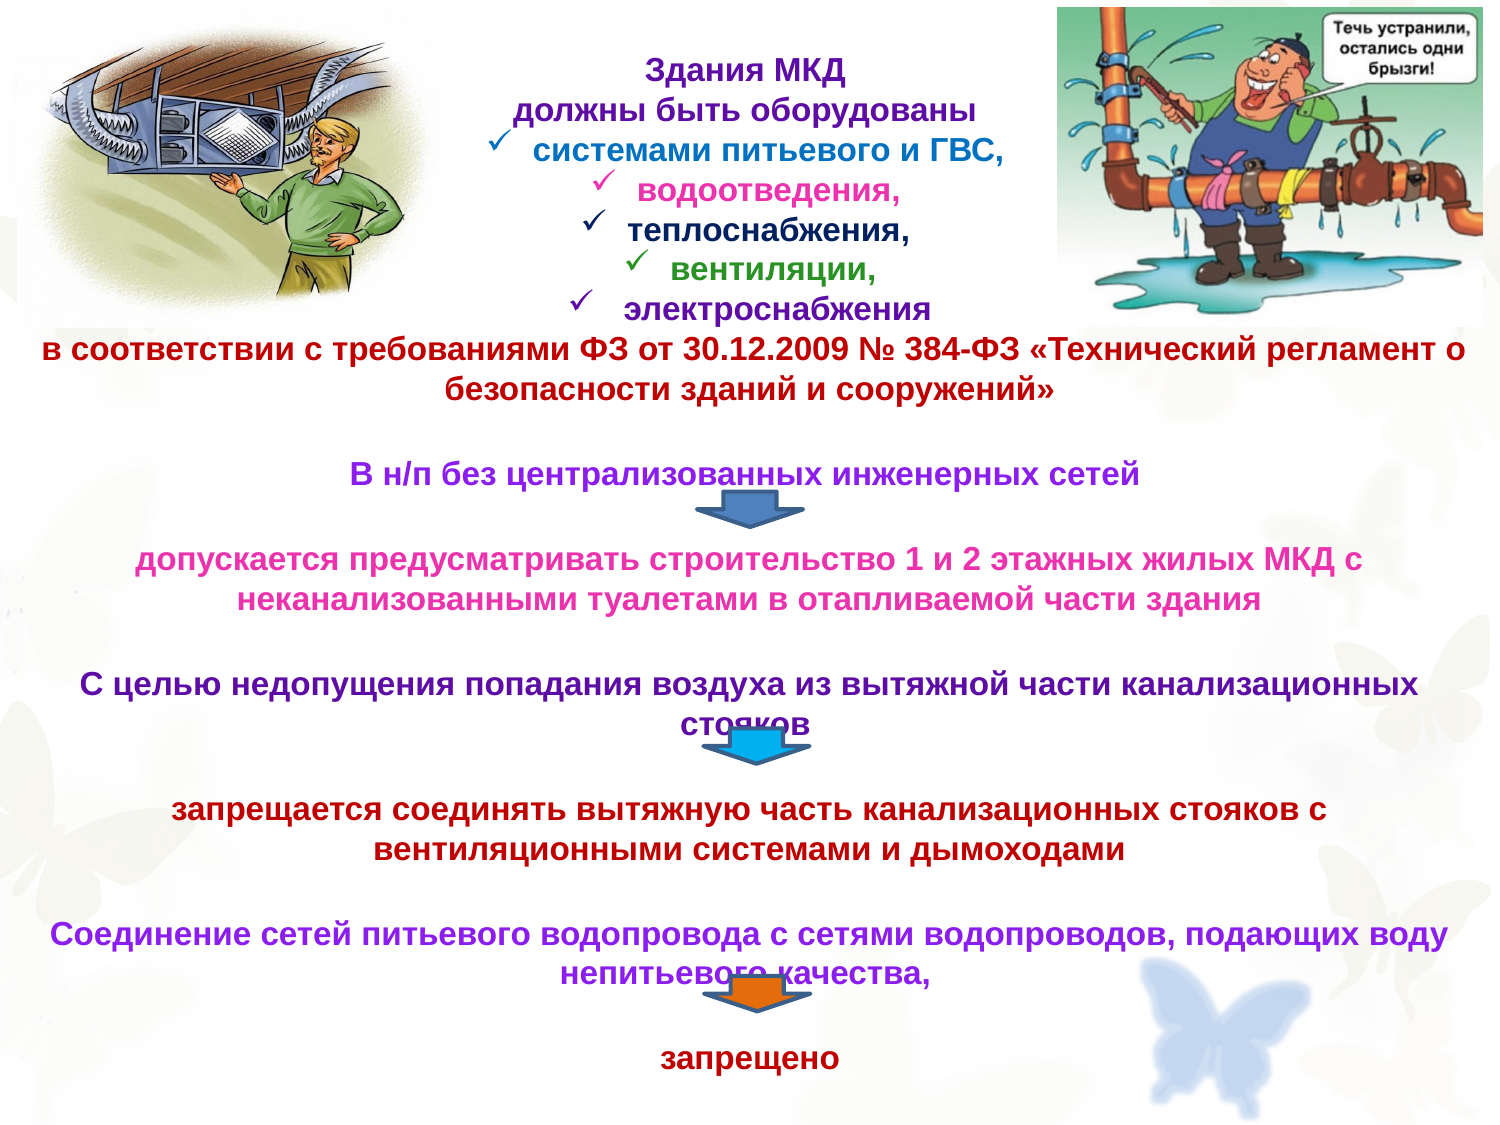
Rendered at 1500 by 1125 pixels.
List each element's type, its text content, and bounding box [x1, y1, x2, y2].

text_box [702, 973, 813, 1014]
text_box [701, 726, 812, 766]
picture [17, 7, 444, 329]
text_box Здания МКД должны быть оборудованы системами питьевого и ГВС, водоотведения, теплоснабжения, вентиляции, электроснабжения в соответствии с требованиями ФЗ от 30.12.2009 № 384-ФЗ «Технический регламент о безопасности зданий и сооружений» В н/п без централизованных инженерных сетей допускается предусматривать строительство 1 и 2 этажных жилых МКД с неканализованными туалетами в отапливаемой части здания С целью недопущения попадания воздуха из вытяжной части канализационных стояков запрещается соединять вытяжную часть канализационных стояков с вентиляционными системами и дымоходами Соединение сетей питьевого водопровода с сетями водопроводов, подающих воду непитьевого качества, запрещено [0, 40, 1500, 1094]
picture [1056, 6, 1483, 327]
text_box [694, 489, 806, 529]
